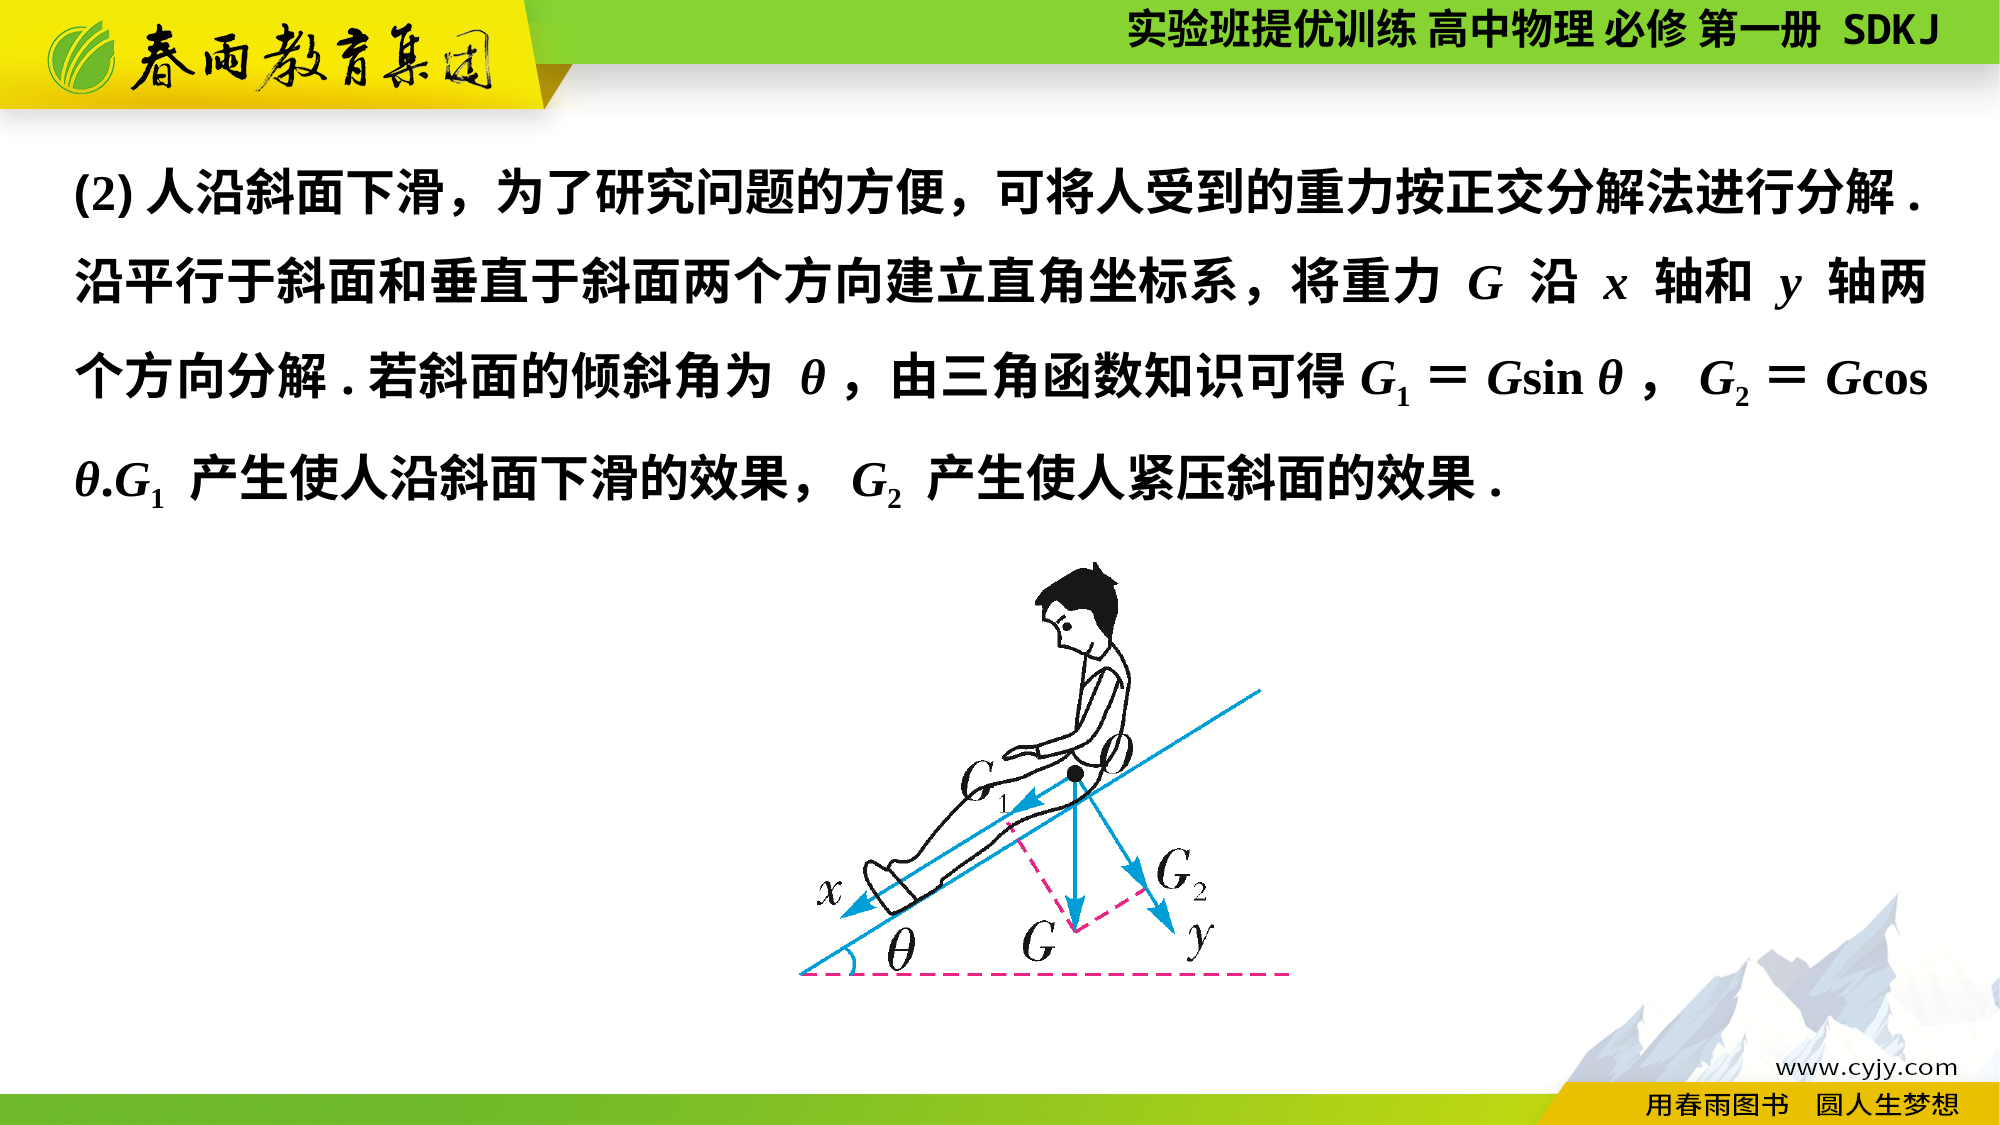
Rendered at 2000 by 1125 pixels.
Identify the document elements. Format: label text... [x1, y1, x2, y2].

picture [0, 0, 2000, 1125]
list (2)人沿斜面下滑，为了研究问题的方便，可将人受到的重力按正交分解法进行分解.沿平行于斜面和垂直于斜面两个方向建立直角坐标系，将重力 G 沿 x 轴和 y 轴两个方向分解.若斜面的倾斜角为 θ，由三角函数知识可得G1＝Gsin θ，G2＝Gcos θ.G1 产生使人沿斜面下滑的效果，G2 产生使人紧压斜面的效果. [59, 122, 1944, 501]
